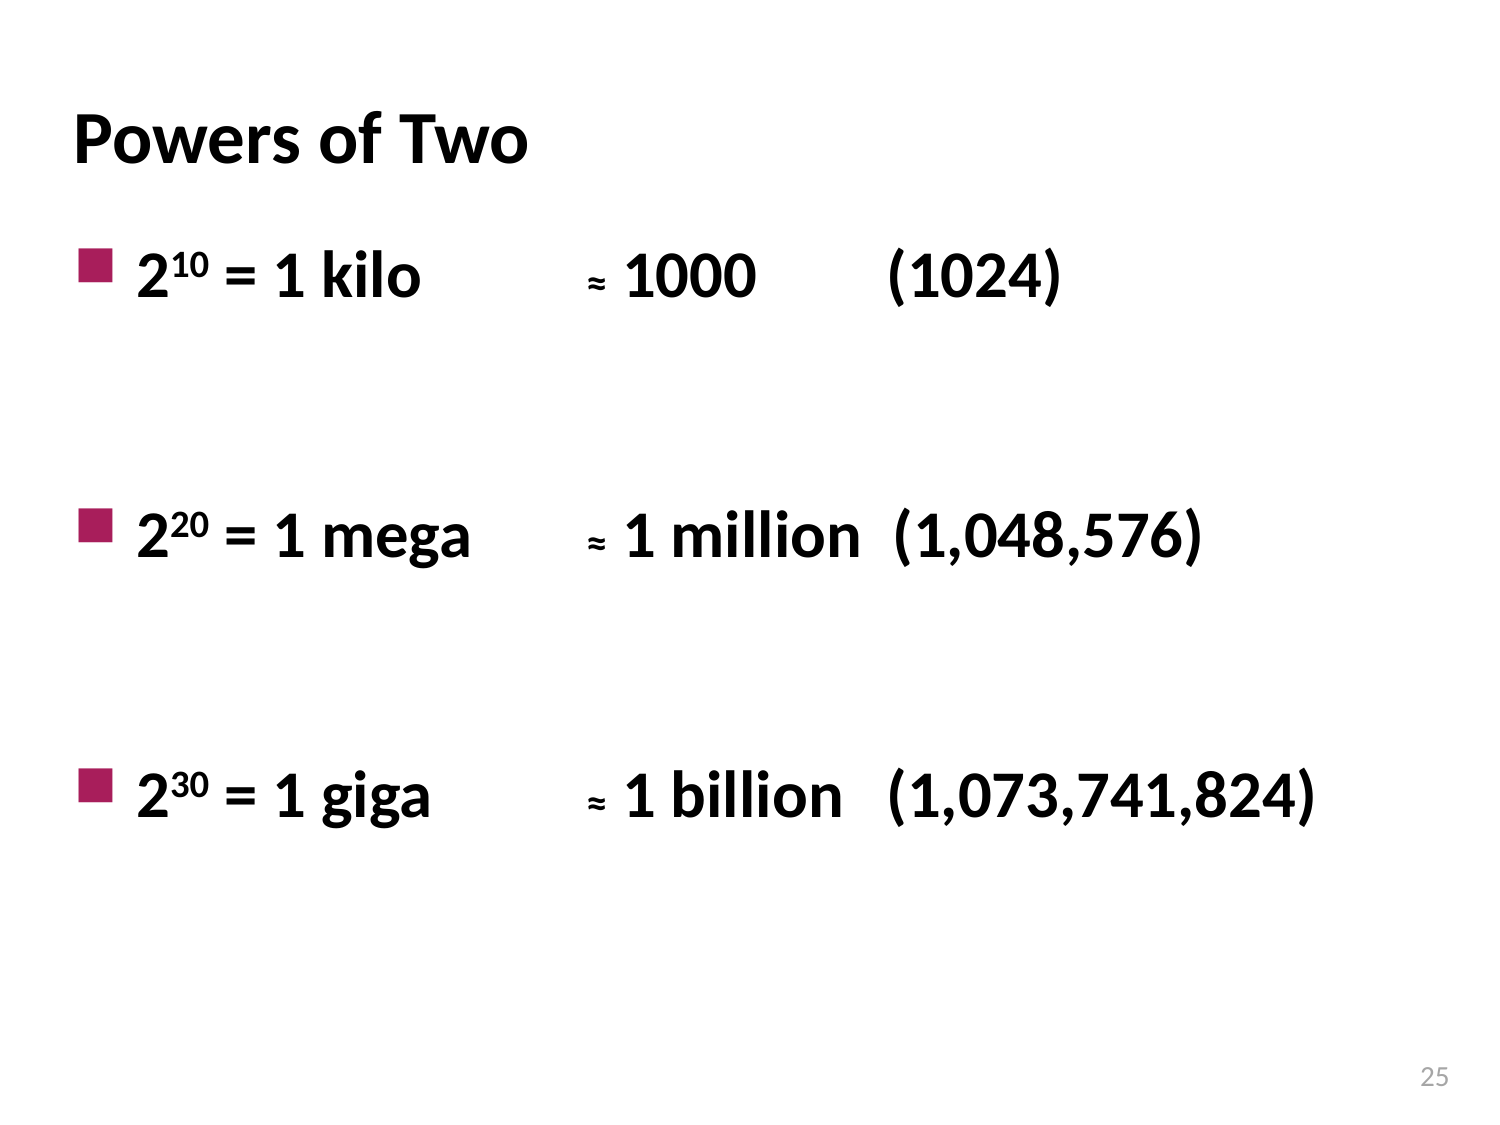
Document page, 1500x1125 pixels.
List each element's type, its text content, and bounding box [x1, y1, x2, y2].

list 210 = 1 kilo ≈ 1000 (1024) 220 = 1 mega ≈ 1 million (1,048,576) 230 = 1 giga ≈ 1 billion (1,073,741,824) [64, 223, 1361, 1040]
title Powers of Two [58, 71, 1305, 197]
text_box [87, 174, 1413, 1025]
